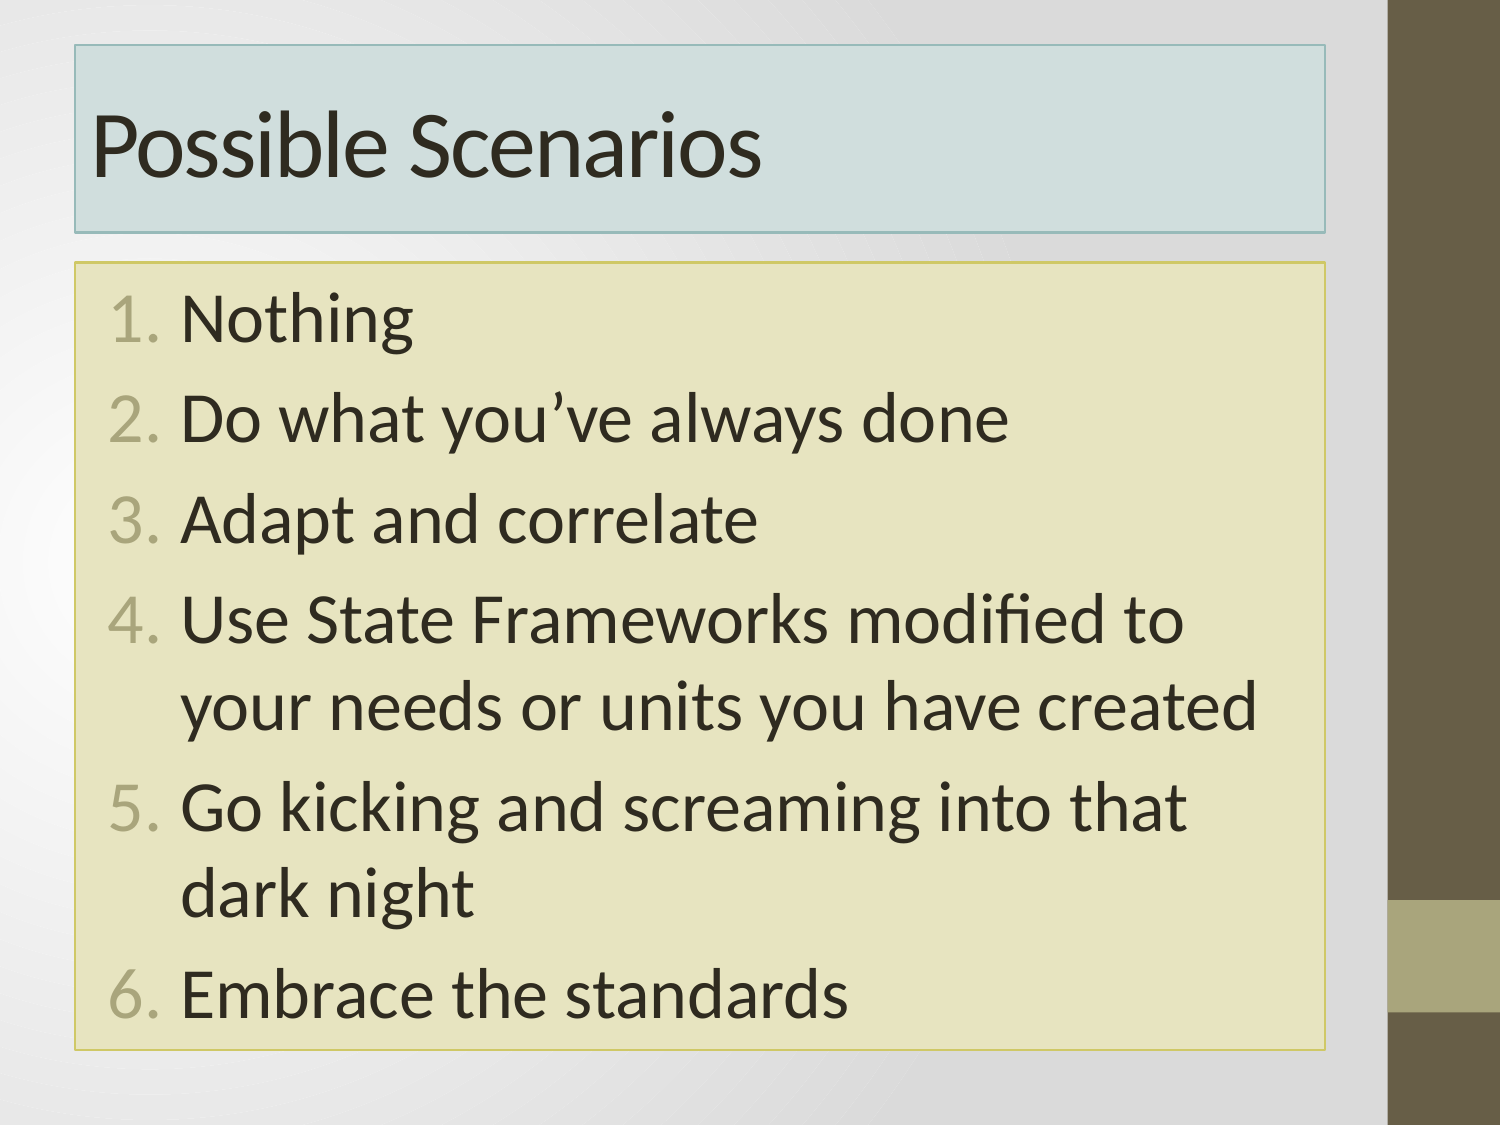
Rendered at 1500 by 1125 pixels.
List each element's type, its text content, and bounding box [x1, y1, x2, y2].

list Nothing Do what you’ve always done Adapt and correlate Use State Frameworks modified to your needs or units you have created Go kicking and screaming into that dark night Embrace the standards [74, 261, 1326, 1051]
title Possible Scenarios [74, 44, 1326, 234]
